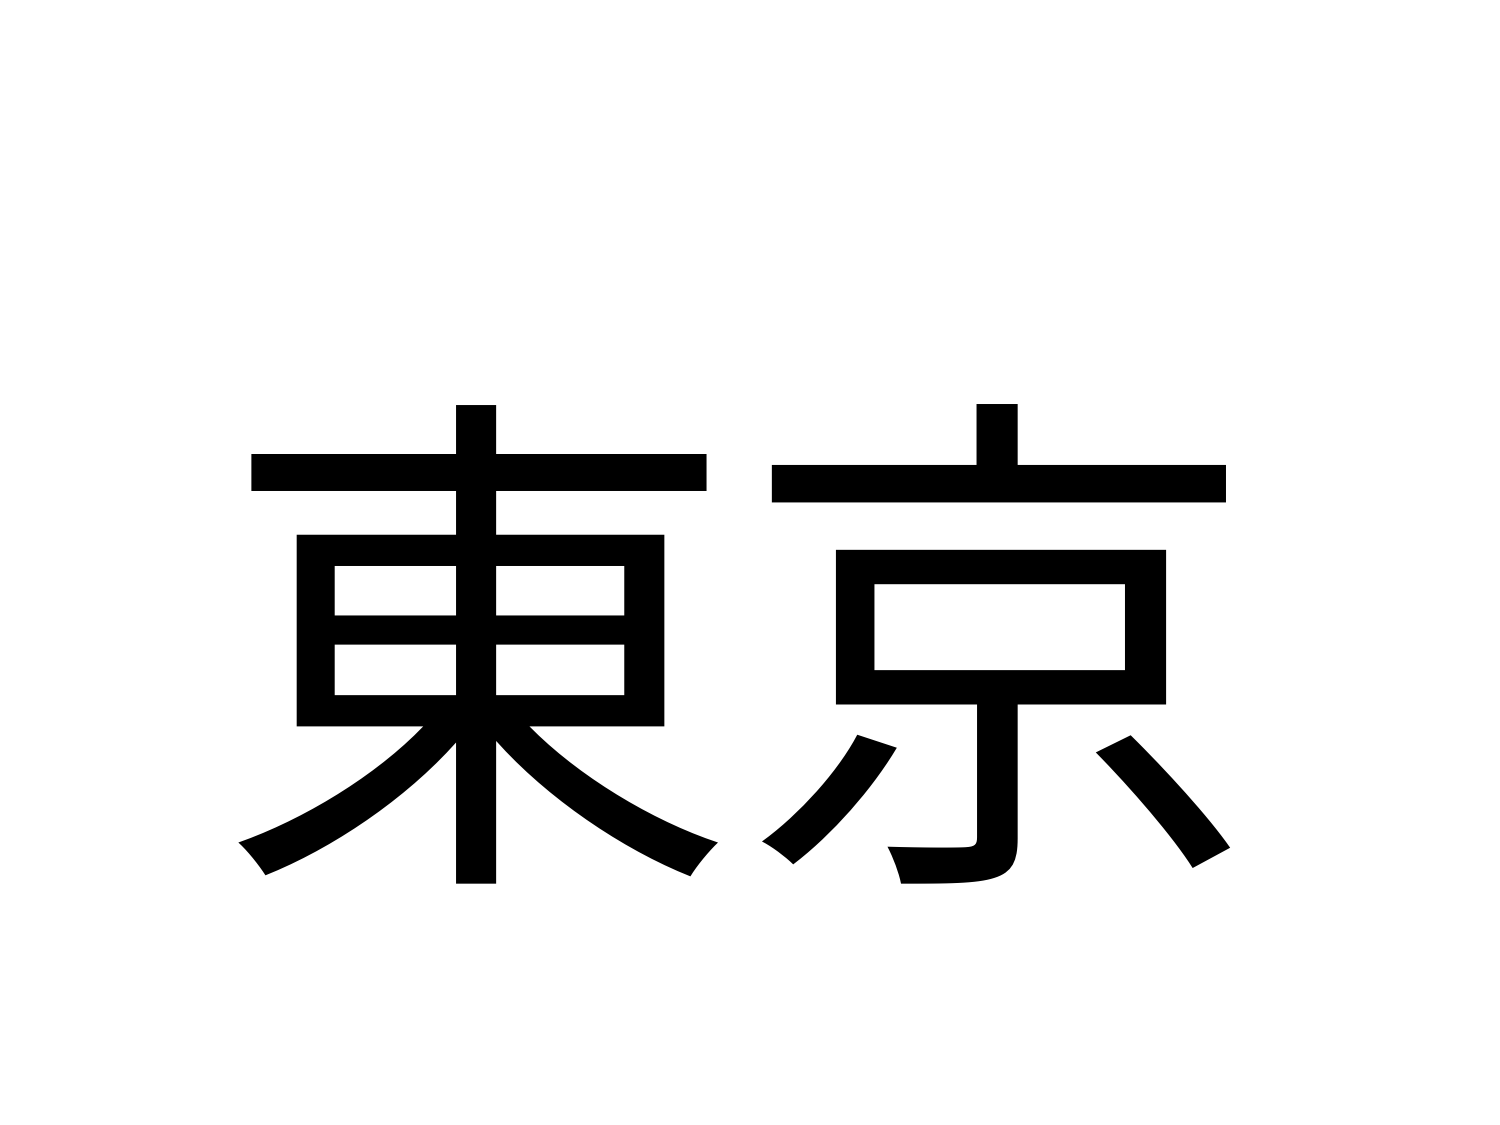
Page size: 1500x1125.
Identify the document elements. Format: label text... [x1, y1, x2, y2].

text_box 東京 [64, 314, 1412, 955]
